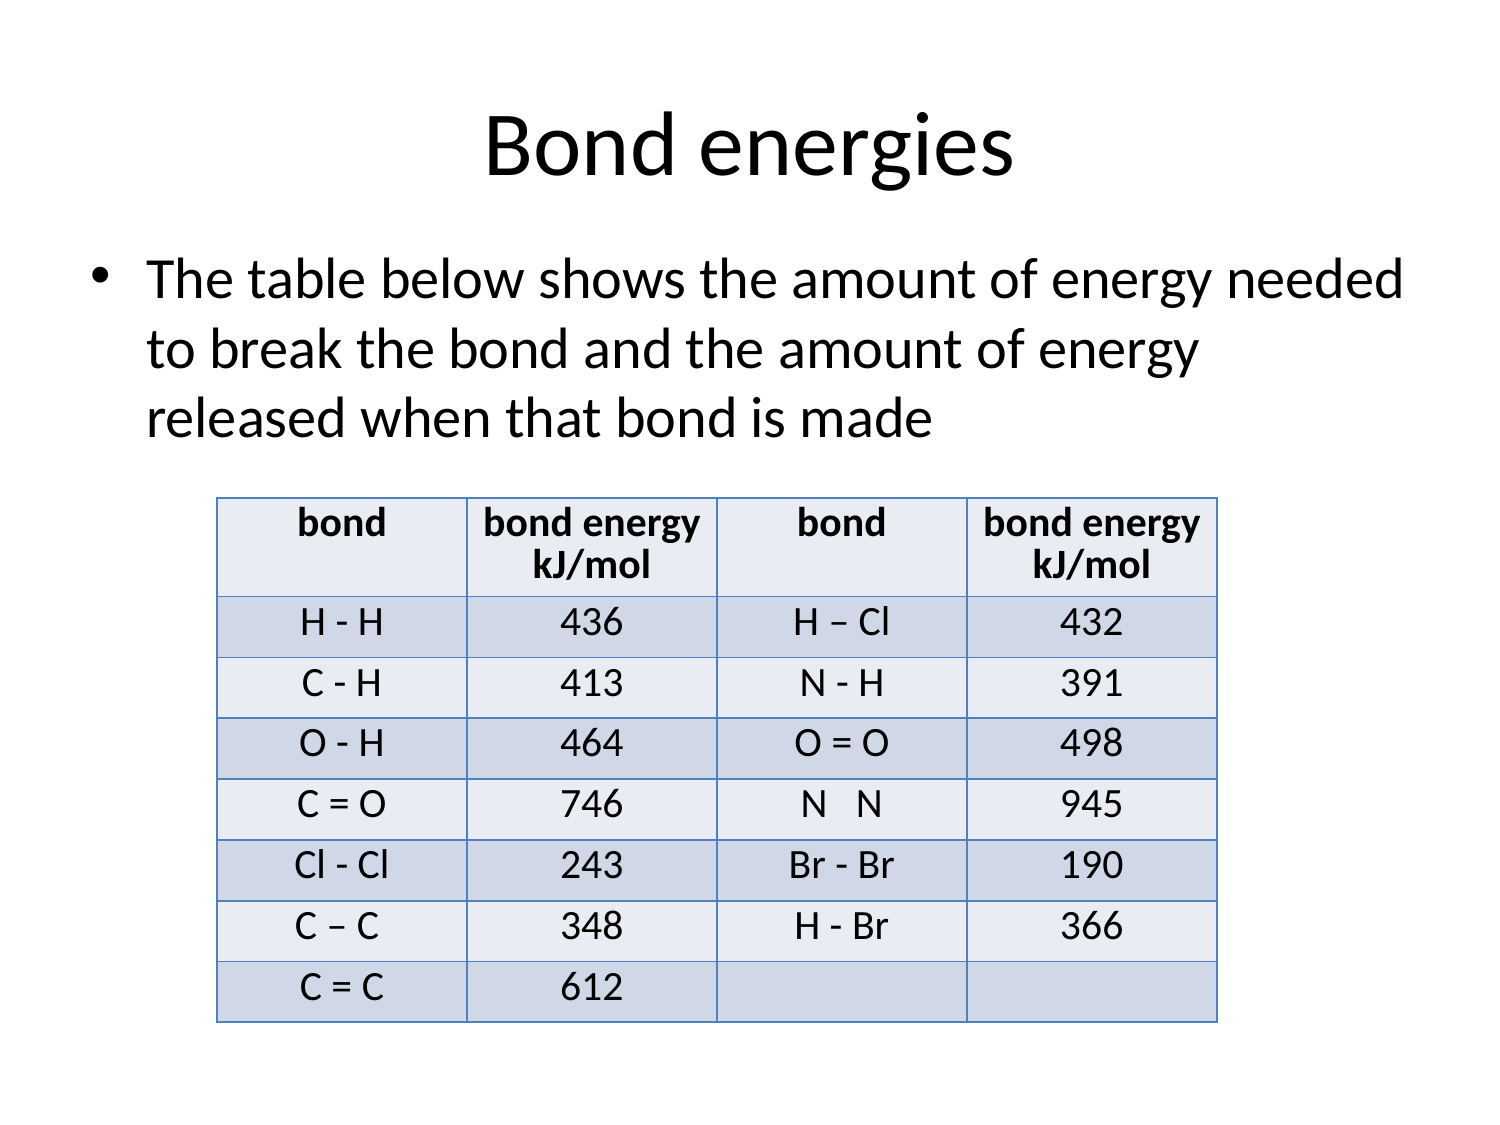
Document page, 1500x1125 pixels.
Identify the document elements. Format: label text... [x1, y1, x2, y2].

table_cell 348 [468, 902, 716, 961]
table_header bond [718, 499, 966, 596]
table_cell 391 [968, 658, 1216, 717]
table_cell 945 [968, 780, 1216, 839]
table_cell H - H [218, 597, 466, 657]
table_cell 243 [468, 841, 716, 900]
table_cell 366 [968, 902, 1216, 961]
table_cell 464 [468, 719, 716, 778]
table_cell H - Br [718, 902, 966, 961]
table_header bond energy kJ/mol [468, 499, 716, 596]
table_cell Cl - Cl [218, 841, 466, 900]
title Bond energies [75, 45, 1425, 232]
table_cell 432 [968, 597, 1216, 657]
table_cell H – Cl [718, 597, 966, 657]
table_cell [718, 962, 966, 1021]
table_cell 436 [468, 597, 716, 657]
table_cell 612 [468, 962, 716, 1021]
table_cell C = O [218, 780, 466, 839]
table_cell C – C [218, 902, 466, 961]
table_header bond energy kJ/mol [968, 499, 1216, 596]
table_cell C - H [218, 658, 466, 717]
table_cell C = C [218, 962, 466, 1021]
table_cell 190 [968, 841, 1216, 900]
table_cell N - H [718, 658, 966, 717]
table_cell 413 [468, 658, 716, 717]
table_cell 746 [468, 780, 716, 839]
table_cell Br - Br [718, 841, 966, 900]
table_cell O - H [218, 719, 466, 778]
list The table below shows the amount of energy needed to break the bond and the amount of energy released when that bond is made [75, 232, 1425, 1005]
table_cell 498 [968, 719, 1216, 778]
table_cell [968, 962, 1216, 1021]
table_header bond [218, 499, 466, 596]
table_cell O = O [718, 719, 966, 778]
table_cell N N [718, 780, 966, 839]
